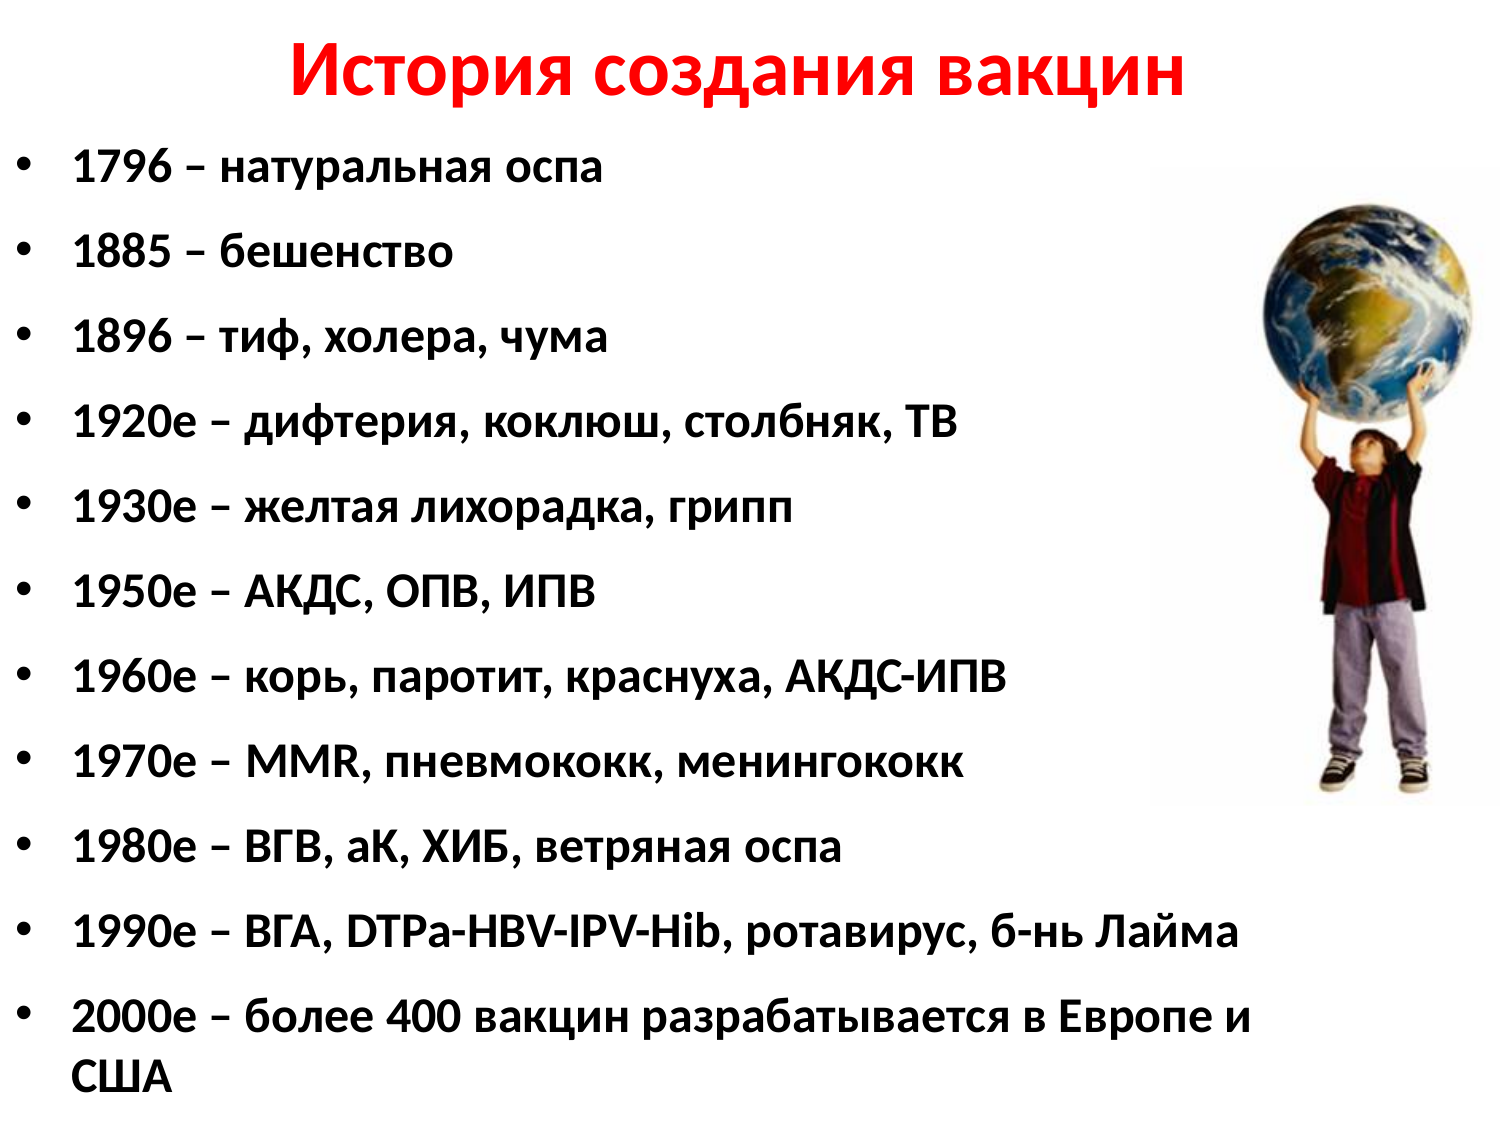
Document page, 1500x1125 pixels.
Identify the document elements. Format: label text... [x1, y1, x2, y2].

title История создания вакцин [47, 7, 1430, 119]
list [1149, 167, 1500, 806]
list 1796 – натуральная оспа 1885 – бешенство 1896 – тиф, холера, чума 1920е – дифтерия, коклюш, столбняк, ТВ 1930е – желтая лихорадка, грипп 1950е – АКДС, ОПВ, ИПВ 1960е – корь, паротит, краснуха, АКДС-ИПВ 1970е – MMR, пневмококк, менингококк 1980е – ВГВ, aK, ХИБ, ветряная оспа 1990е – ВГА, DTPa-HBV-IPV-Hib, ротавирус, б-нь Лайма 2000е – более 400 вакцин разрабатывается в Европе и США [0, 125, 1306, 995]
